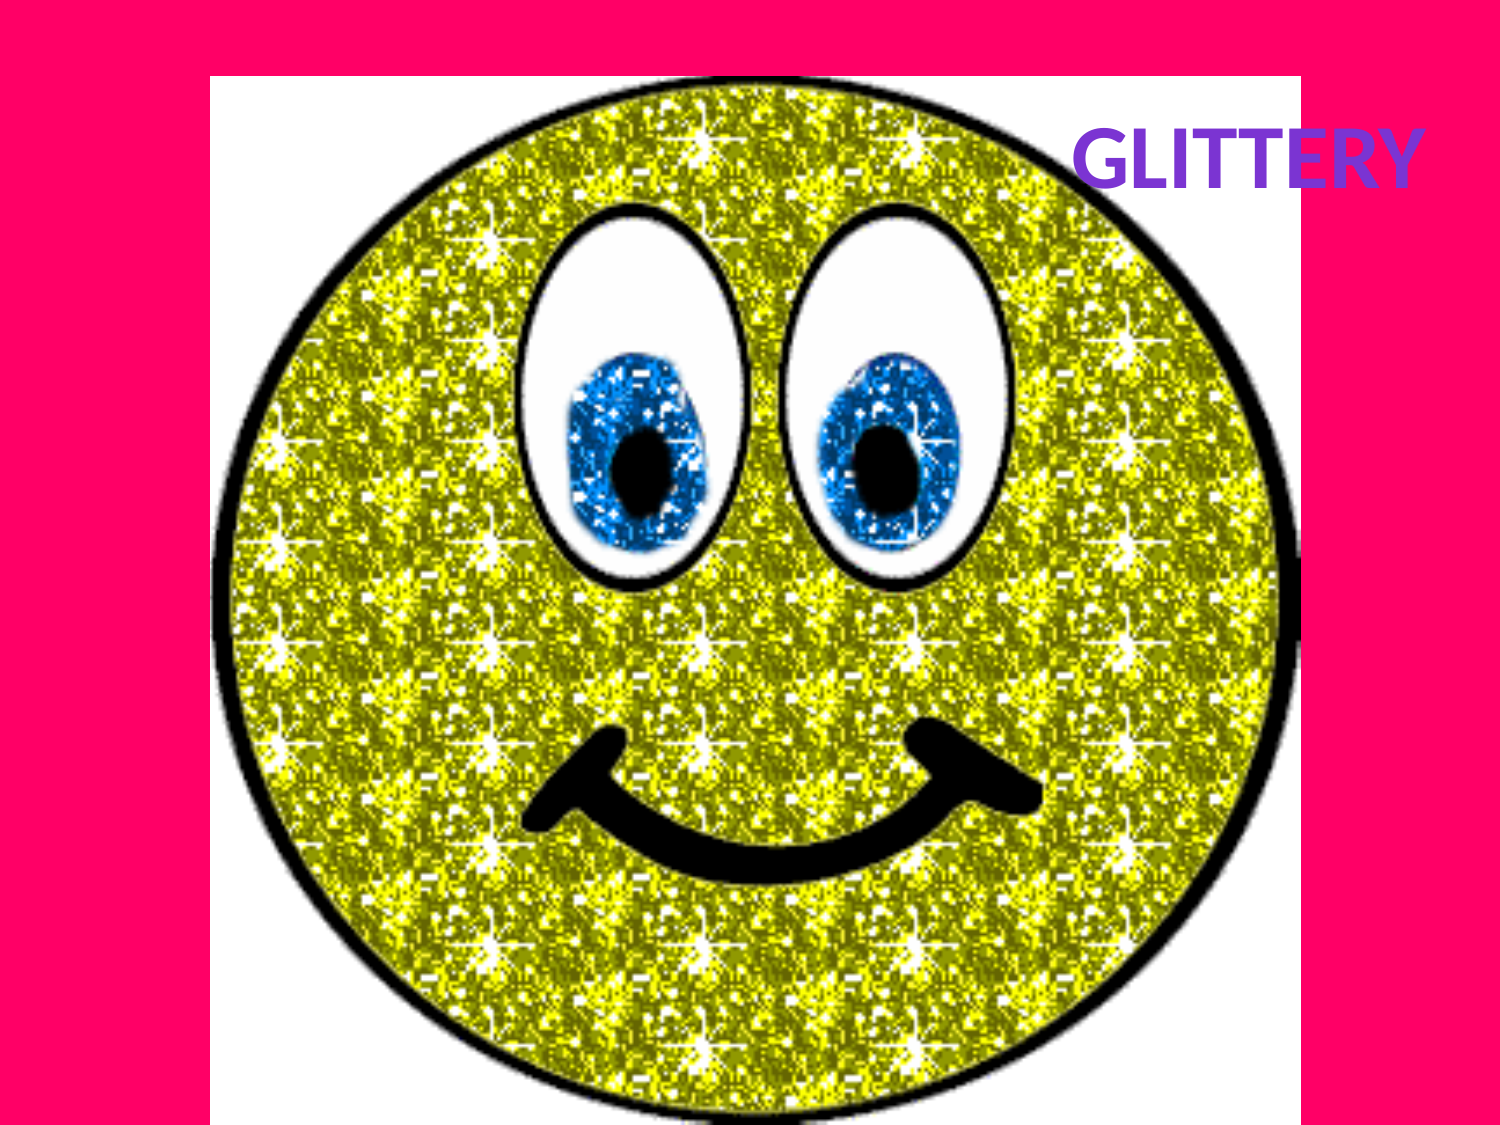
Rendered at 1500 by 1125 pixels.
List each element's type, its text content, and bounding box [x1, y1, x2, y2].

title Glittery [574, 58, 1500, 247]
picture [210, 76, 1302, 1125]
